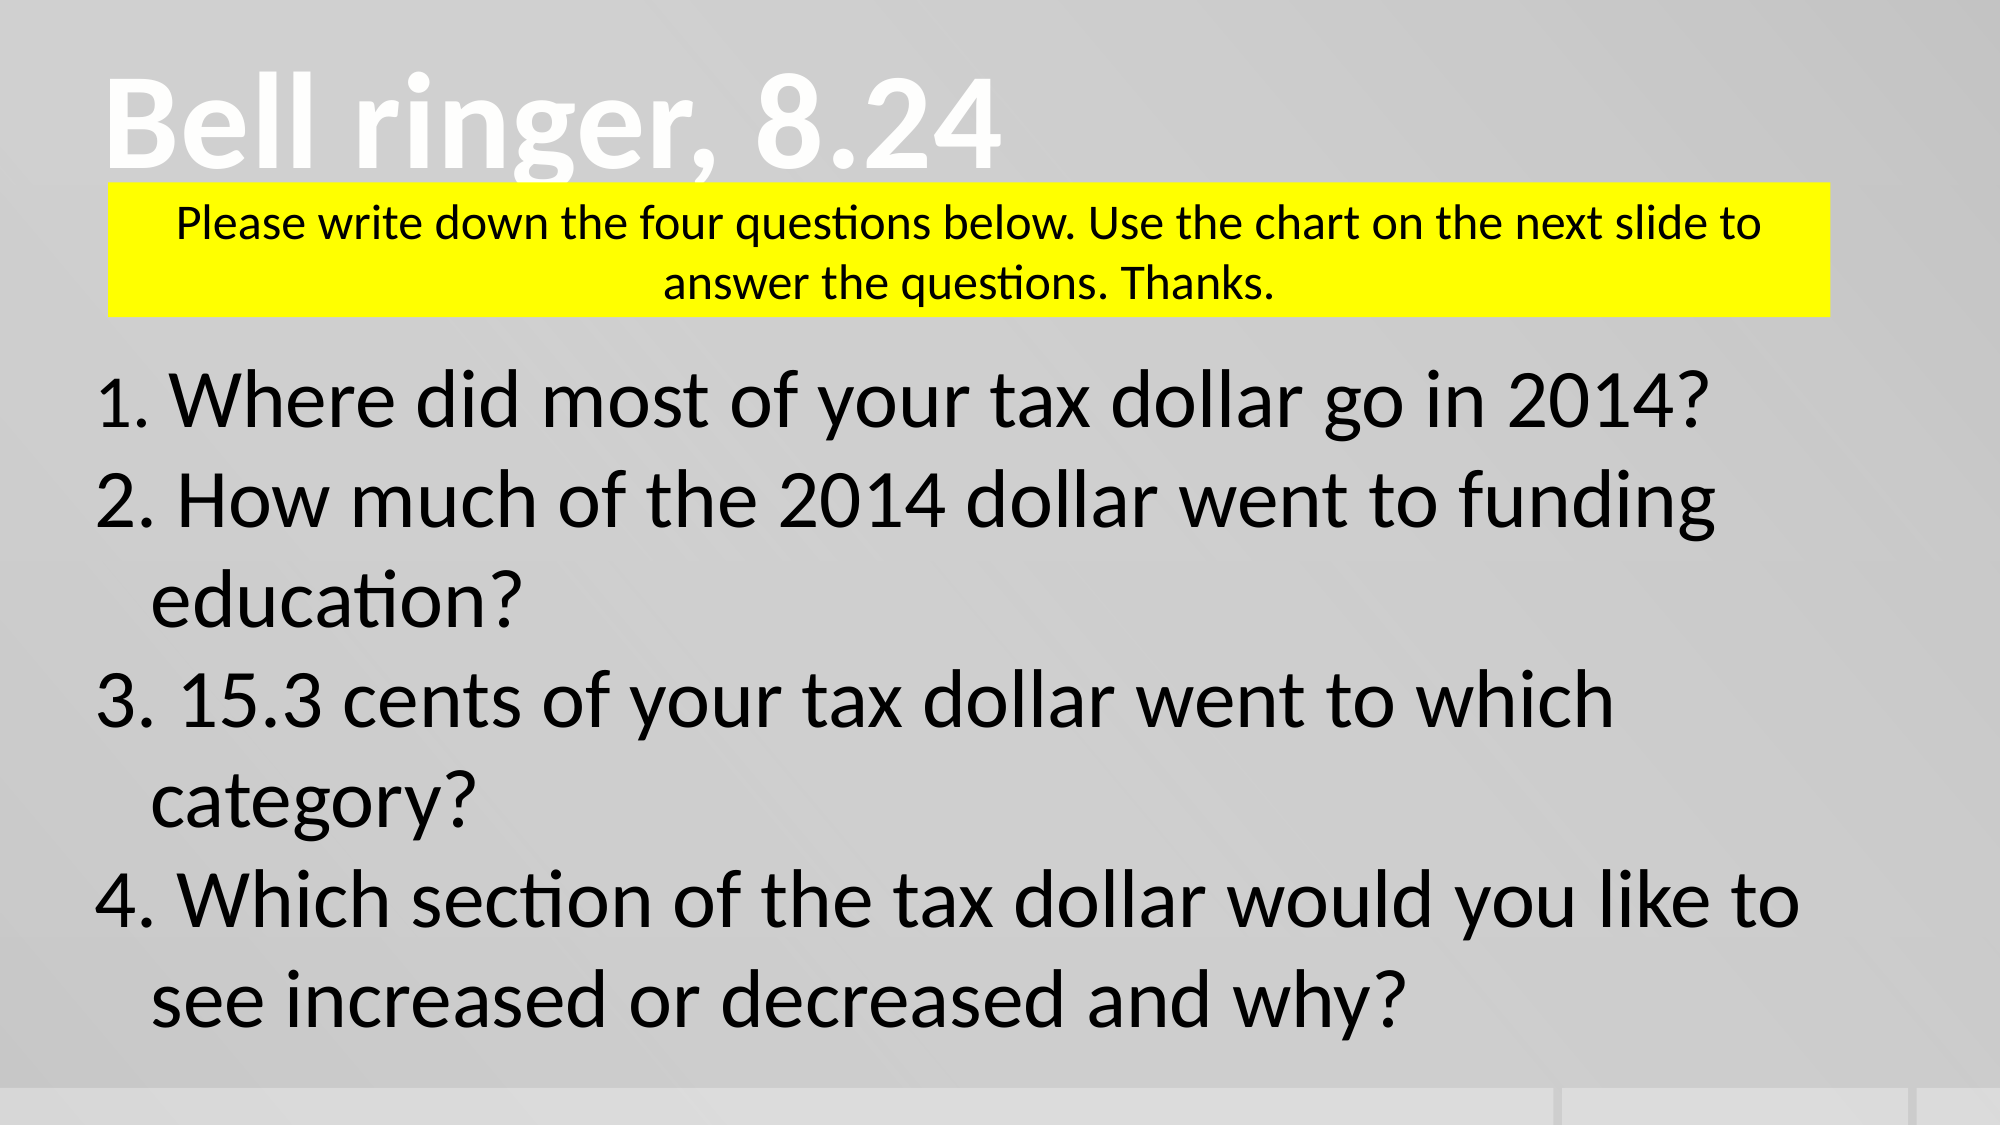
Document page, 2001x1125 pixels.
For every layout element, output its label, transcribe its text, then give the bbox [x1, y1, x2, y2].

text_box Bell ringer, 8.24 [19, 23, 1089, 204]
text_box Where did most of your tax dollar go in 2014? How much of the 2014 dollar went to funding education? 15.3 cents of your tax dollar went to which category? Which section of the tax dollar would you like to see increased or decreased and why? [79, 336, 1929, 1125]
text_box Please write down the four questions below. Use the chart on the next slide to answer the questions. Thanks. [108, 182, 1831, 318]
